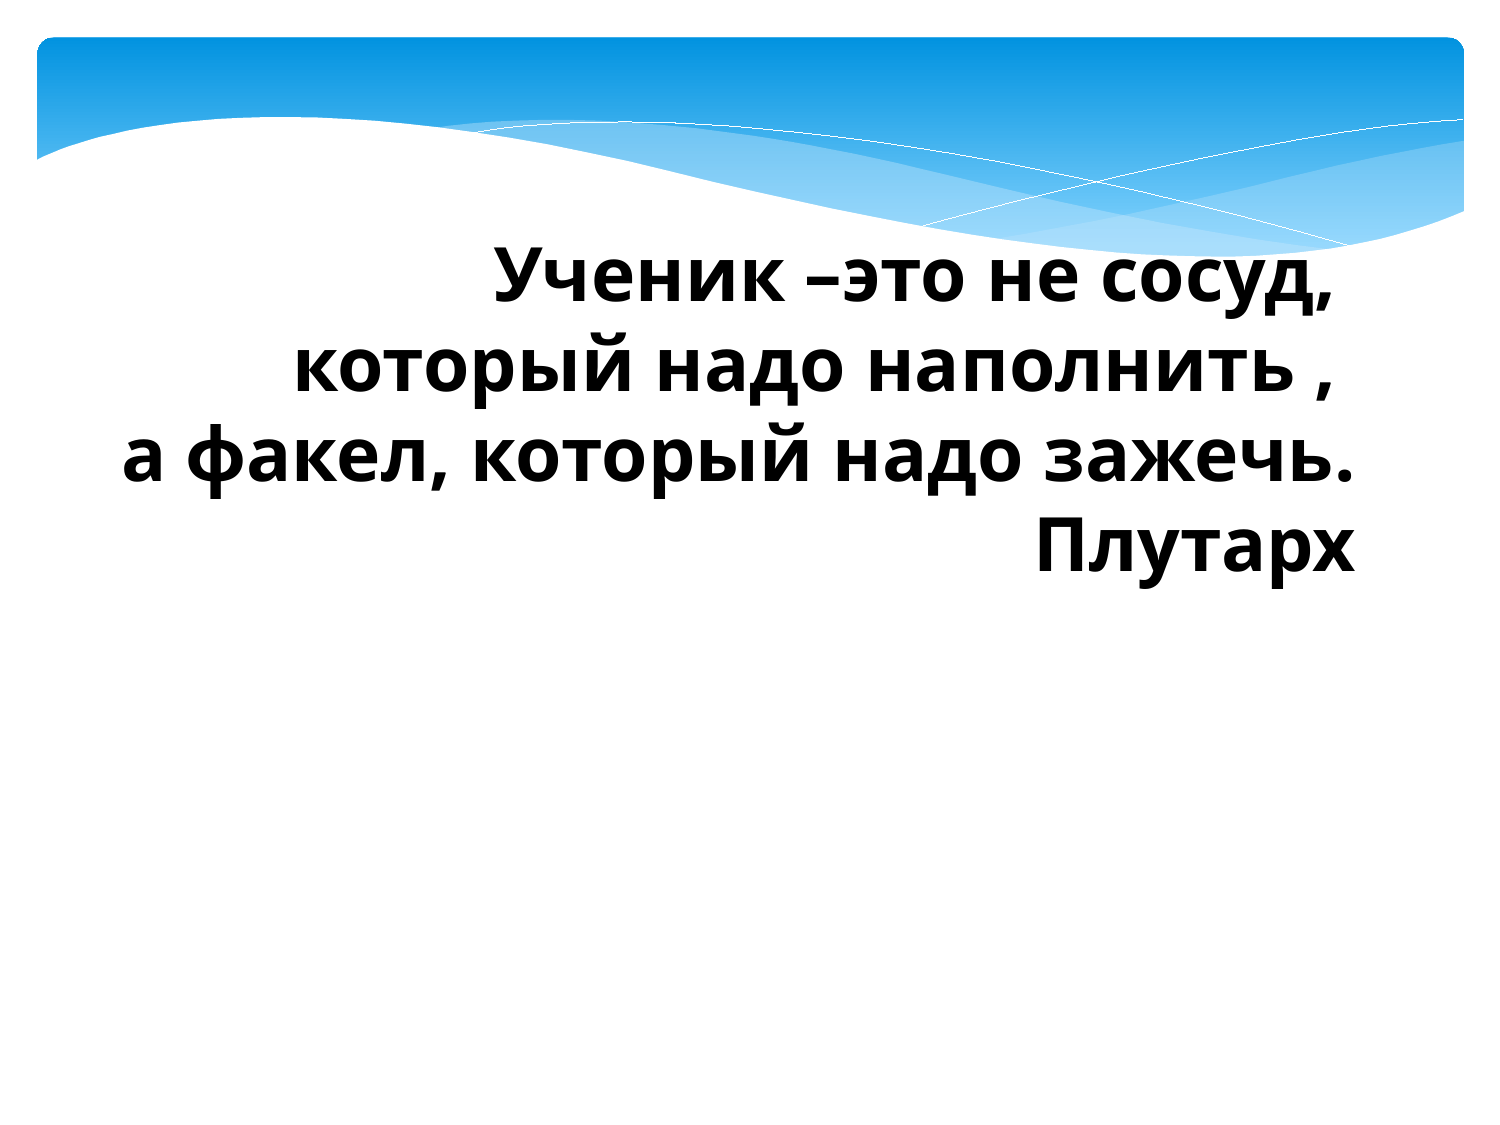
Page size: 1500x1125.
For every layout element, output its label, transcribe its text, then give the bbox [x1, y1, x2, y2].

text_box [128, 93, 1395, 271]
text_box Ученик –это не сосуд, который надо наполнить , а факел, который надо зажечь. Плутарх [93, 128, 1371, 684]
